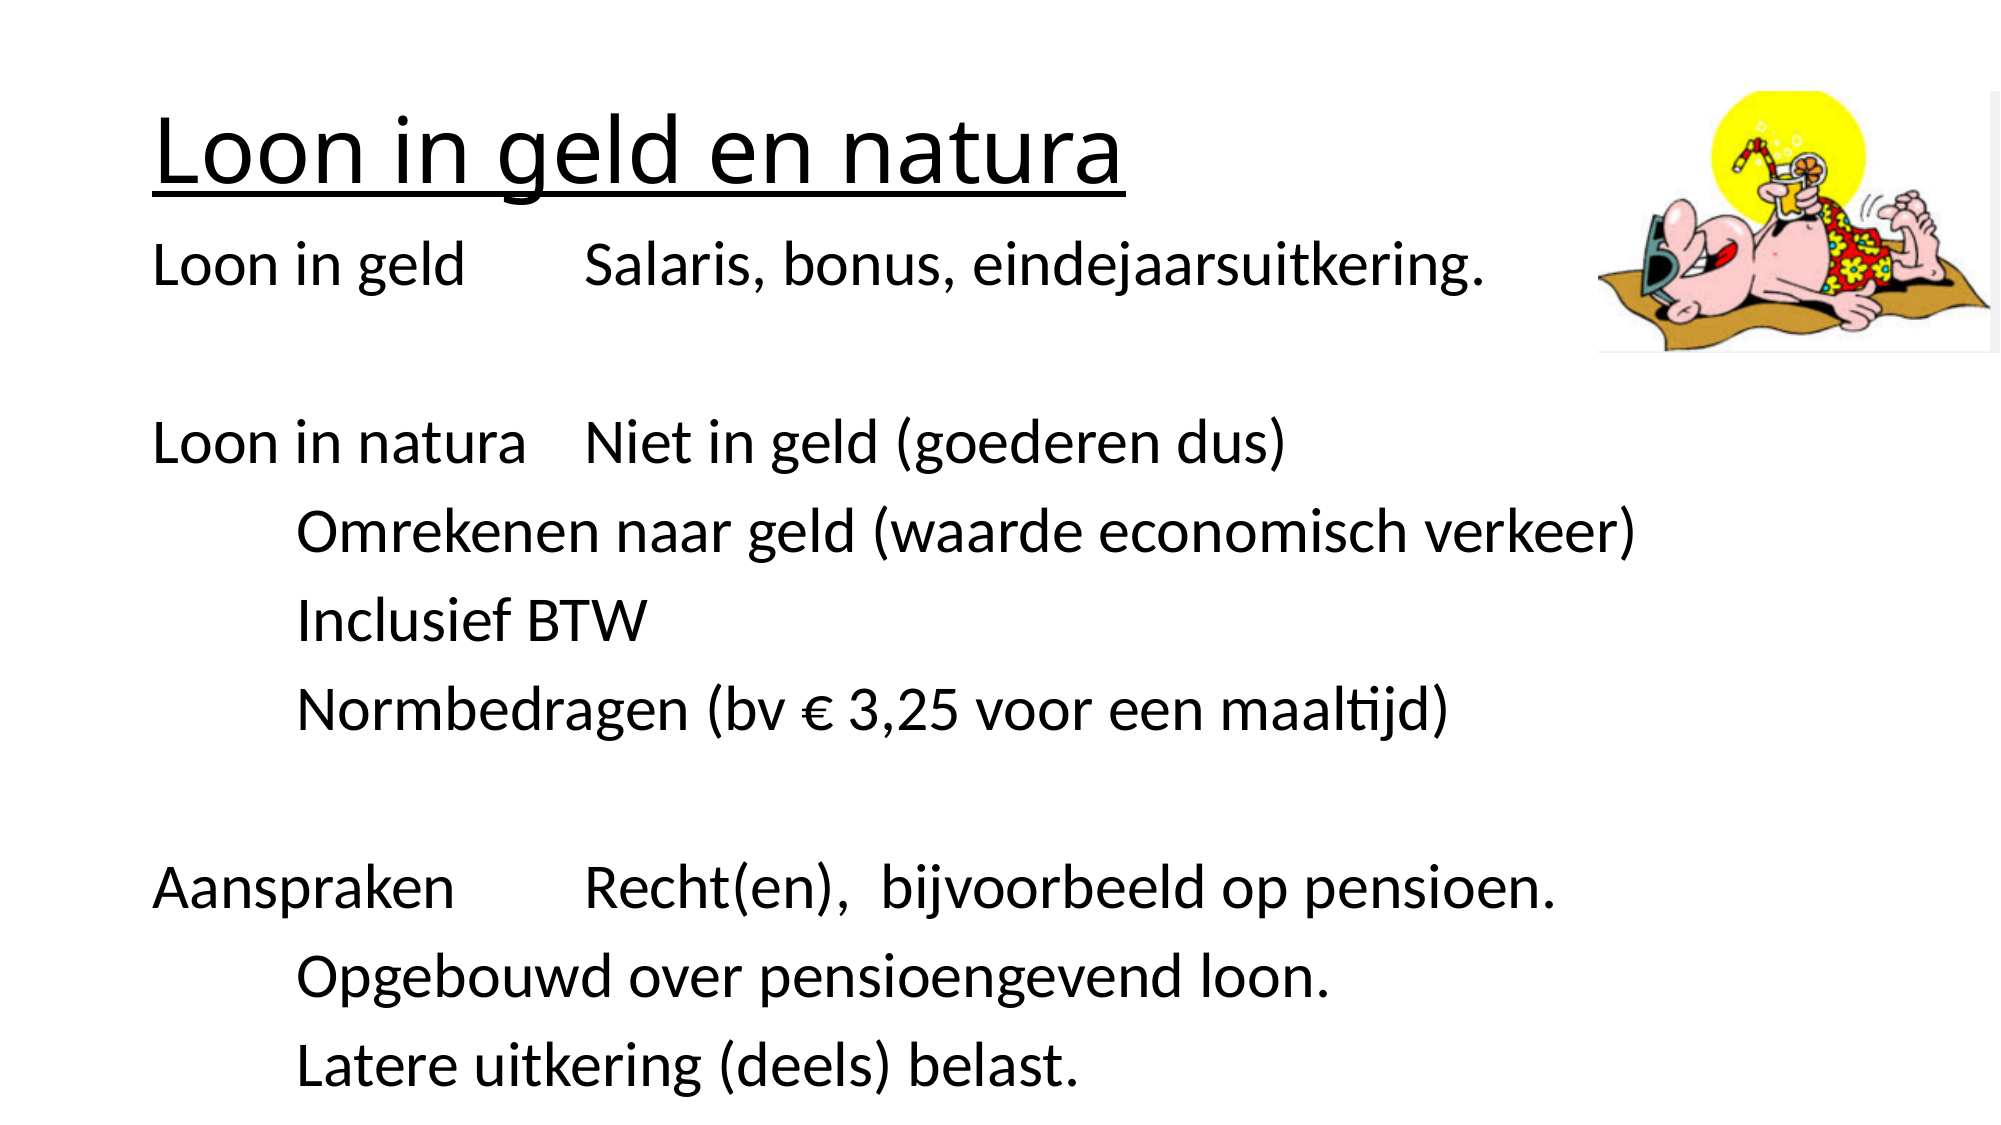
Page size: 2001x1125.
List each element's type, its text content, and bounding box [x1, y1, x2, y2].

picture [1598, 91, 2000, 353]
title Loon in geld en natura [137, 45, 1863, 222]
list Loon in geld Salaris, bonus, eindejaarsuitkering. Loon in natura Niet in geld (goederen dus) Omrekenen naar geld (waarde economisch verkeer) Inclusief BTW Normbedragen (bv € 3,25 voor een maaltijd) Aanspraken Recht(en), bijvoorbeeld op pensioen. Opgebouwd over pensioengevend loon. Latere uitkering (deels) belast. [137, 222, 1963, 1125]
